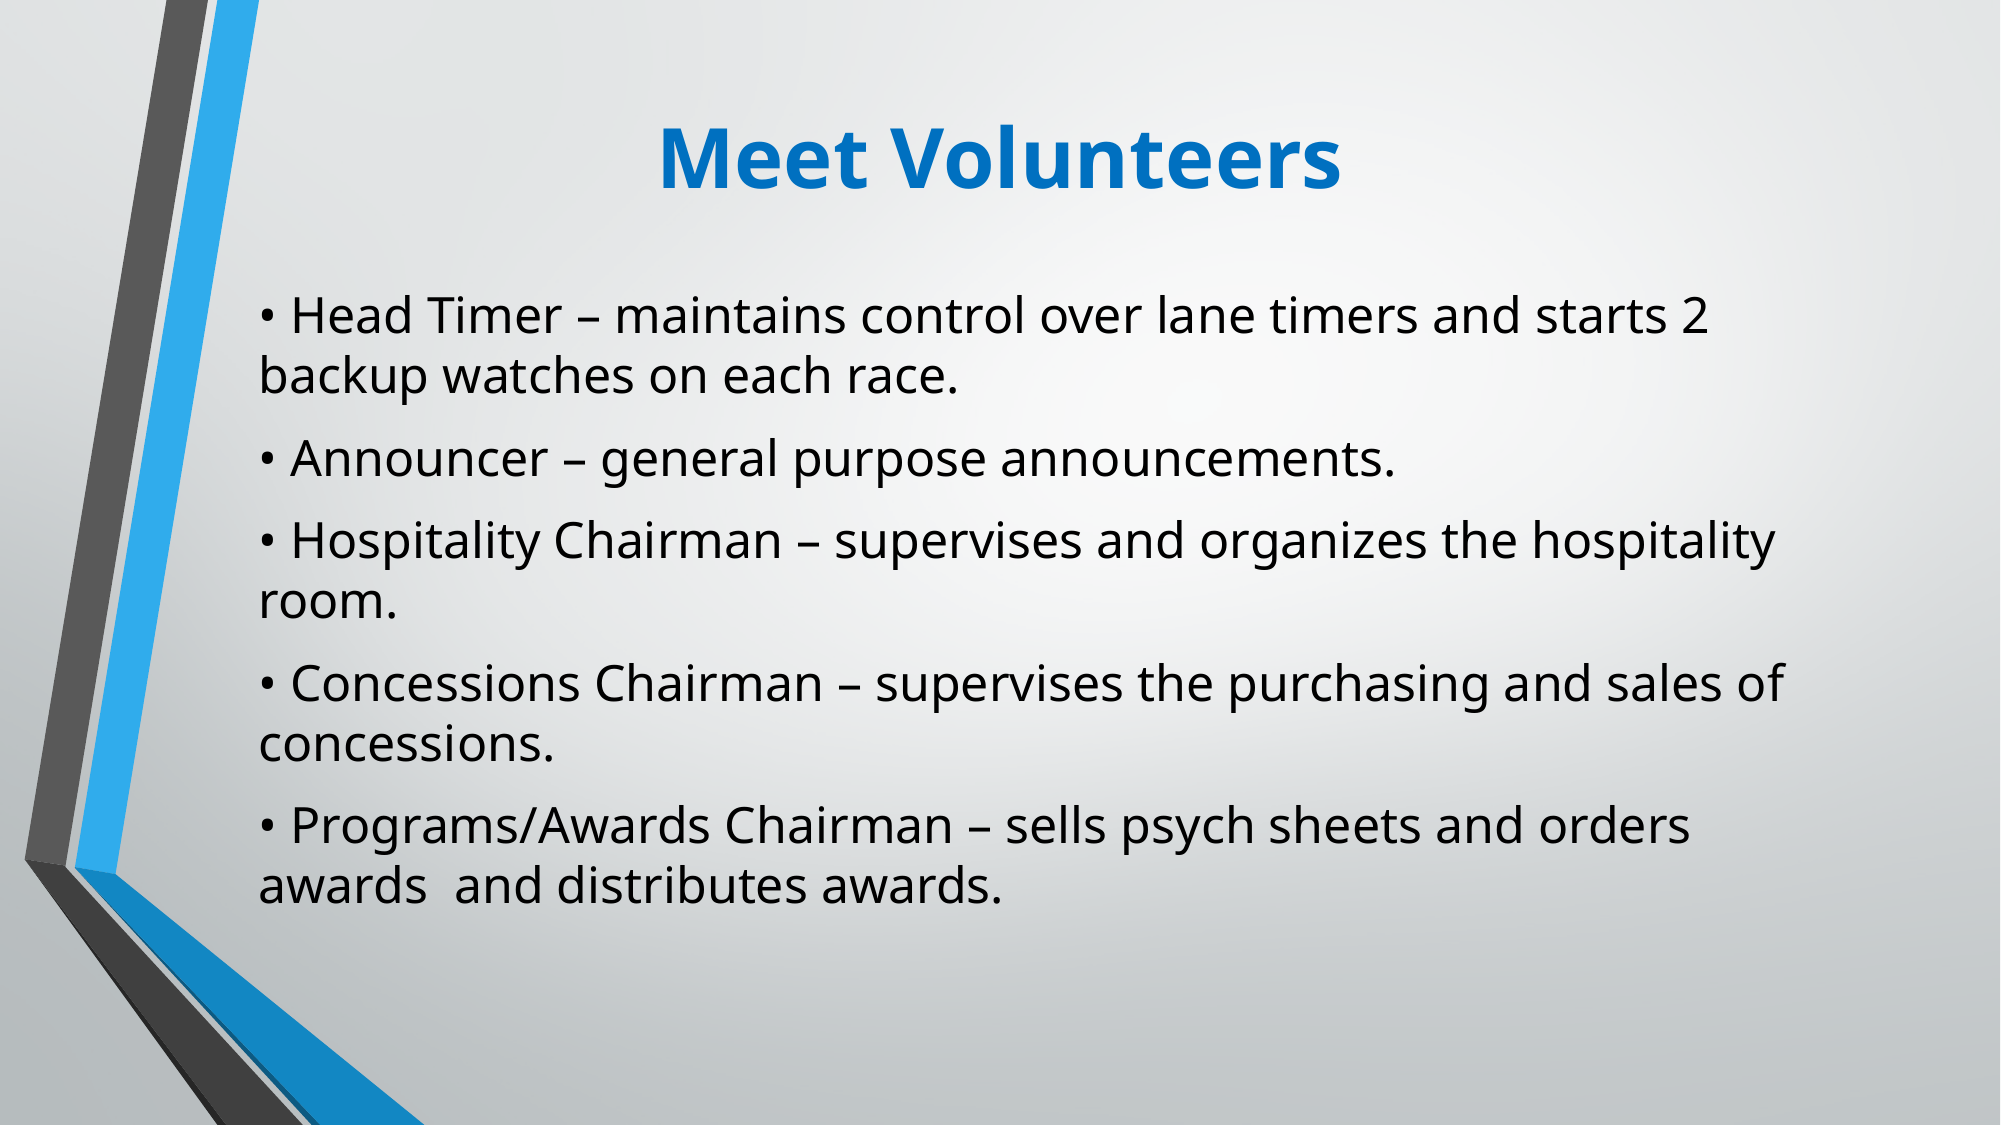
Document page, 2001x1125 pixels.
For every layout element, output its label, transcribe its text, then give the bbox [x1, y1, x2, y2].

list • Head Timer – maintains control over lane timers and starts 2 backup watches on each race. • Announcer – general purpose announcements. • Hospitality Chairman – supervises and organizes the hospitality room. • Concessions Chairman – supervises the purchasing and sales of concessions. • Programs/Awards Chairman – sells psych sheets and orders awards and distributes awards. [243, 247, 1887, 950]
title Meet Volunteers [137, 46, 1863, 264]
